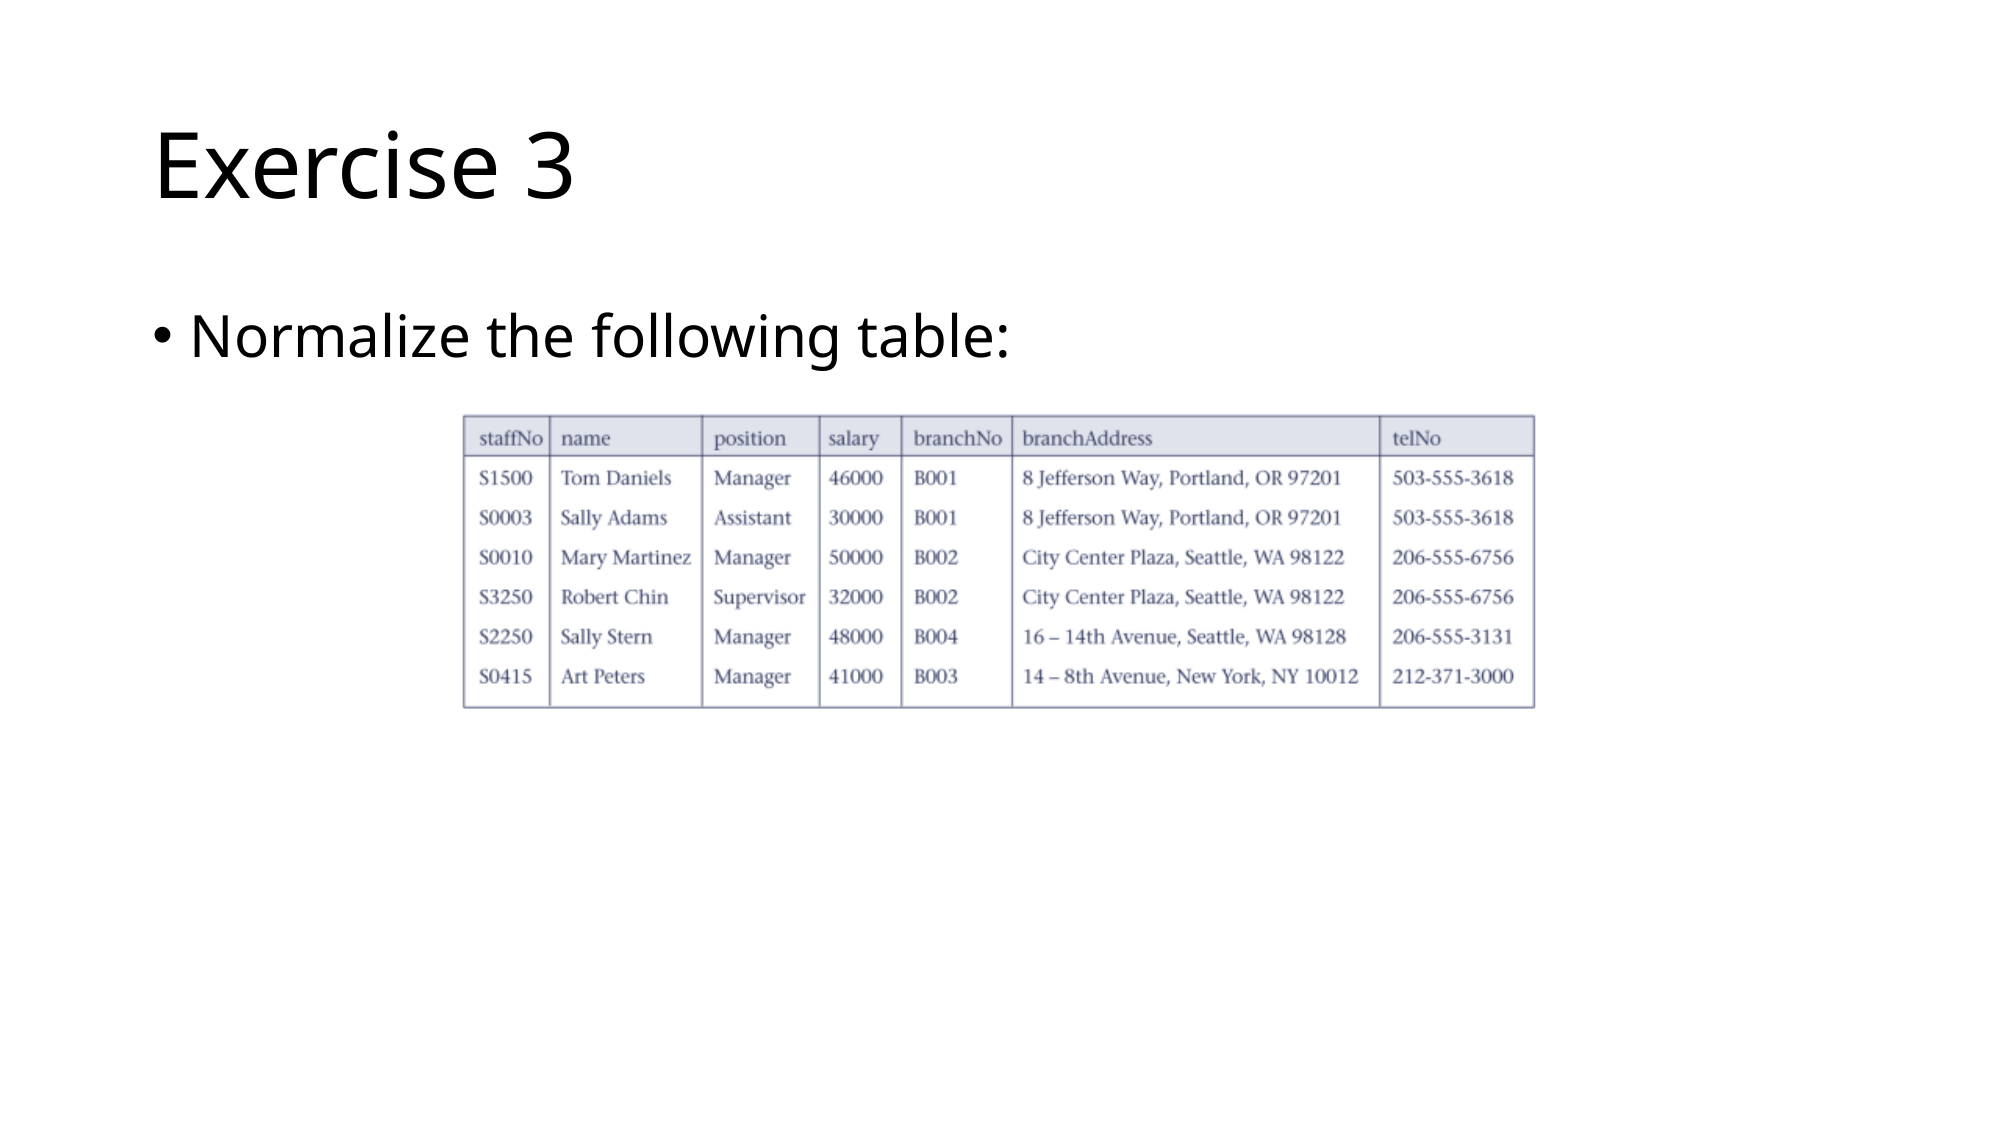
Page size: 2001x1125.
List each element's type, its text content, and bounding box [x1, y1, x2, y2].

title Exercise 3 [137, 59, 1863, 278]
list Normalize the following table: [137, 299, 1863, 1014]
picture [437, 387, 1563, 738]
